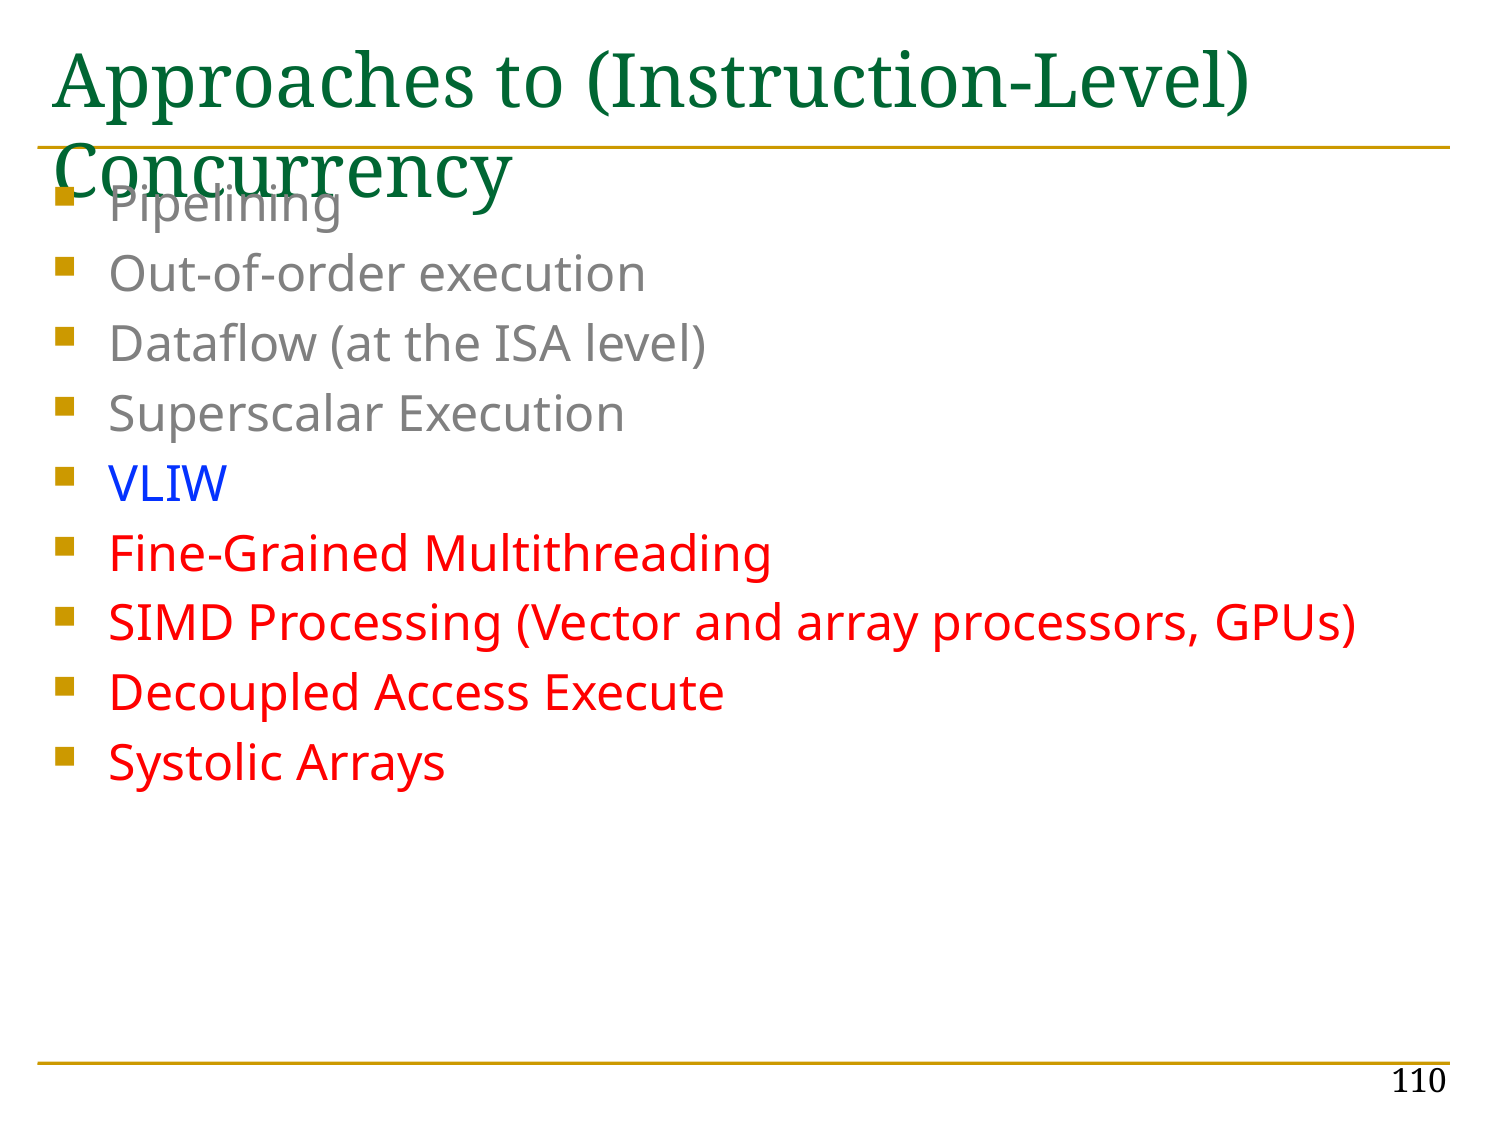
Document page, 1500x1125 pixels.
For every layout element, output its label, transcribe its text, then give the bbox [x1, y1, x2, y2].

title Approaches to (Instruction-Level) Concurrency [37, 24, 1500, 200]
list Pipelining Out-of-order execution Dataflow (at the ISA level) Superscalar Execution VLIW Fine-Grained Multithreading SIMD Processing (Vector and array processors, GPUs) Decoupled Access Execute Systolic Arrays [37, 163, 1450, 1016]
slide_number 110 [1111, 1036, 1462, 1112]
